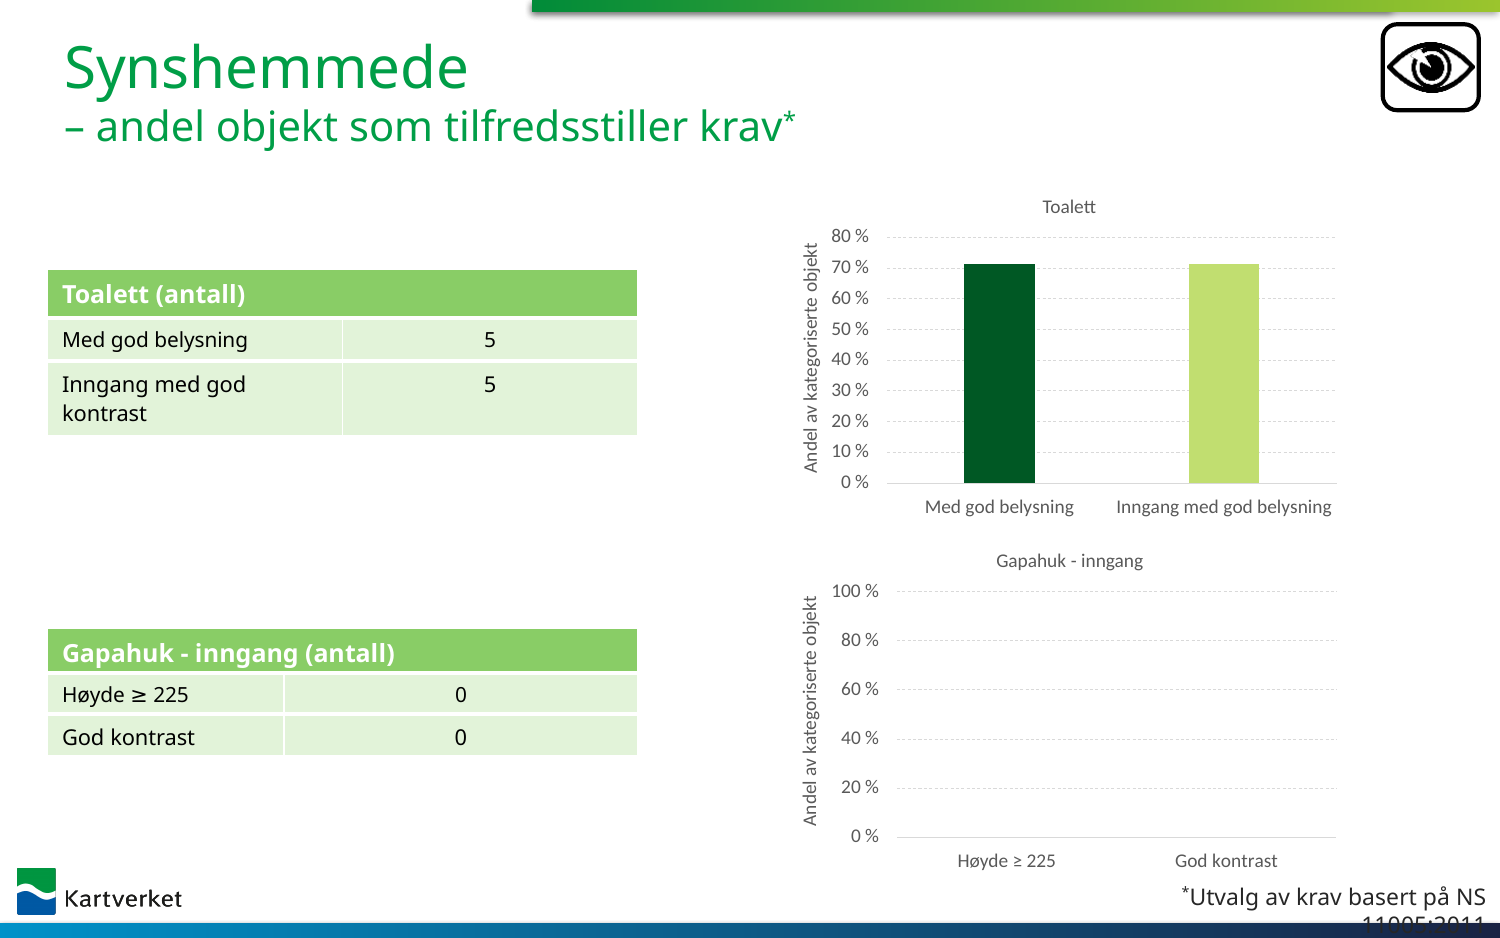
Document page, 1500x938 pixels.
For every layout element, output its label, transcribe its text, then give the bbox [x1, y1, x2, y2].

text_box *Utvalg av krav basert på NS 11005:2011 [1068, 873, 1500, 938]
table_cell 0 [285, 675, 637, 712]
table_cell Høyde ≥ 225 [48, 675, 283, 712]
table_cell Inngang med god kontrast [48, 363, 342, 435]
table_cell 0 [285, 716, 637, 755]
table_header Toalett (antall) [48, 270, 637, 316]
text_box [1382, 24, 1480, 111]
table_cell God kontrast [48, 716, 283, 755]
picture [791, 187, 1348, 526]
table_cell 5 [343, 363, 637, 435]
picture [791, 541, 1348, 880]
table_cell Med god belysning [48, 320, 342, 359]
text_box Synshemmede – andel objekt som tilfredsstiller krav* [49, 24, 1431, 158]
table_cell 5 [343, 320, 637, 359]
table_header Gapahuk - inngang (antall) [48, 629, 637, 671]
